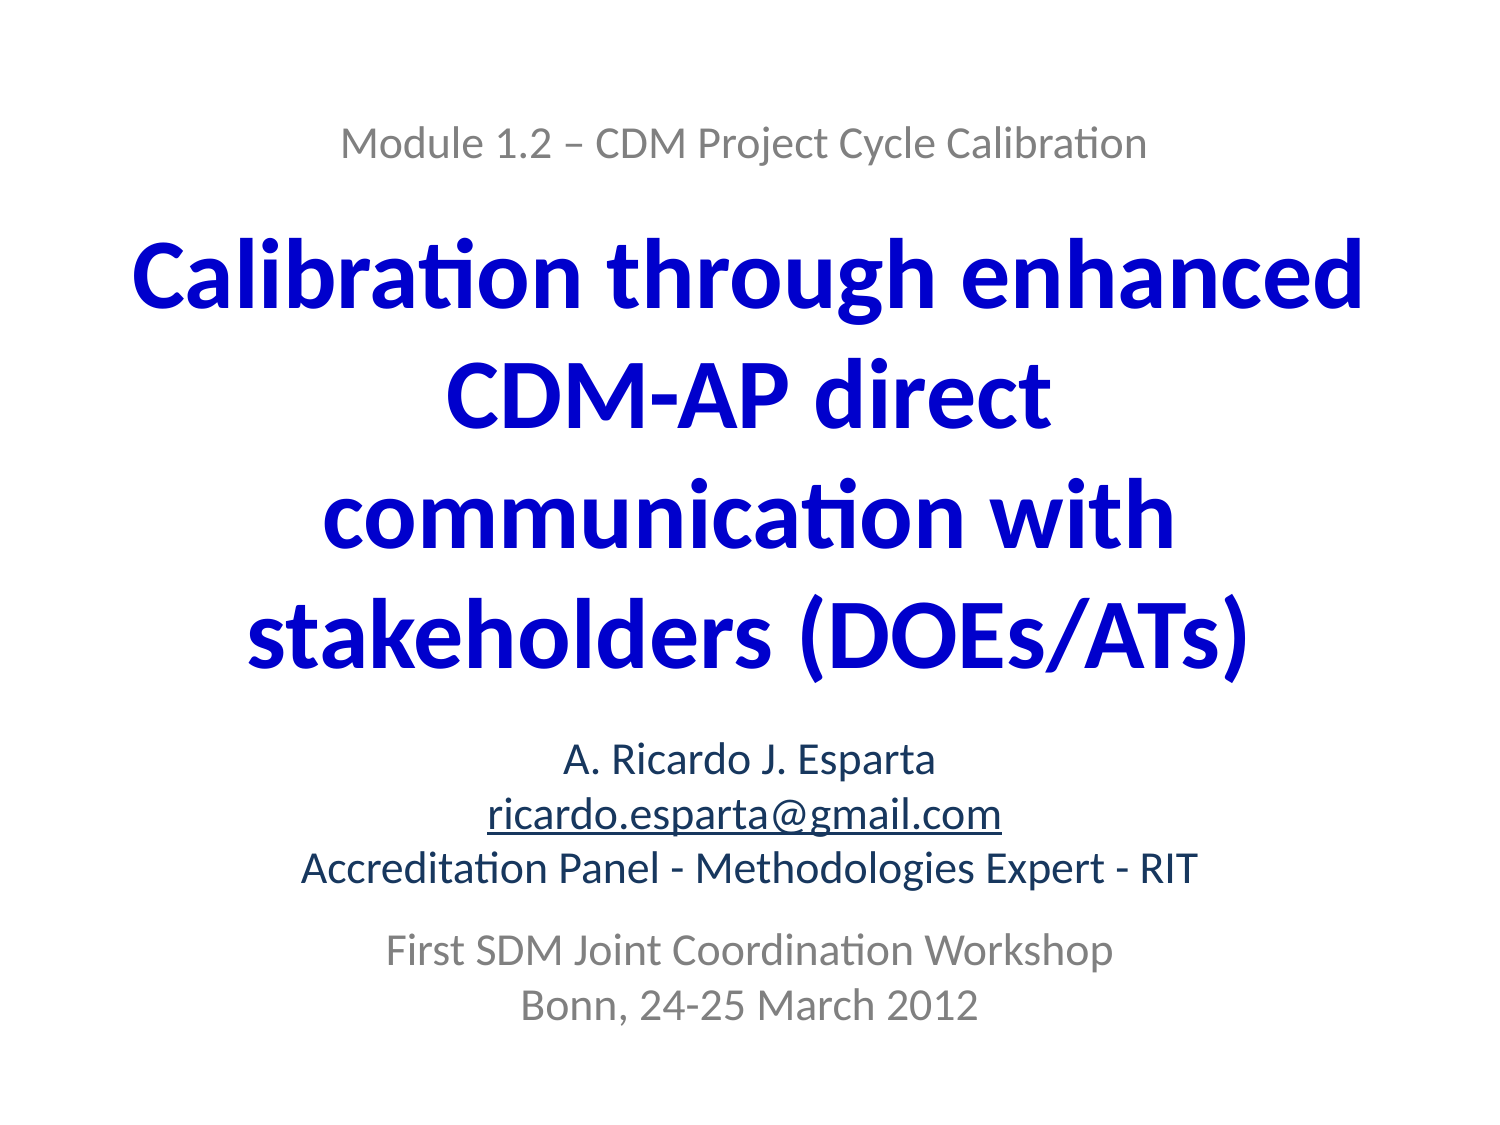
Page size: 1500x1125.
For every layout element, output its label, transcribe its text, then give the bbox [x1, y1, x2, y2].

title Module 1.2 – CDM Project Cycle Calibration Calibration through enhanced CDM-AP direct communication with stakeholders (DOEs/ATs) A. Ricardo J. Esparta ricardo.esparta@gmail.com Accreditation Panel - Methodologies Expert - RIT First SDM Joint Coordination Workshop Bonn, 24-25 March 2012 [112, 102, 1388, 1036]
